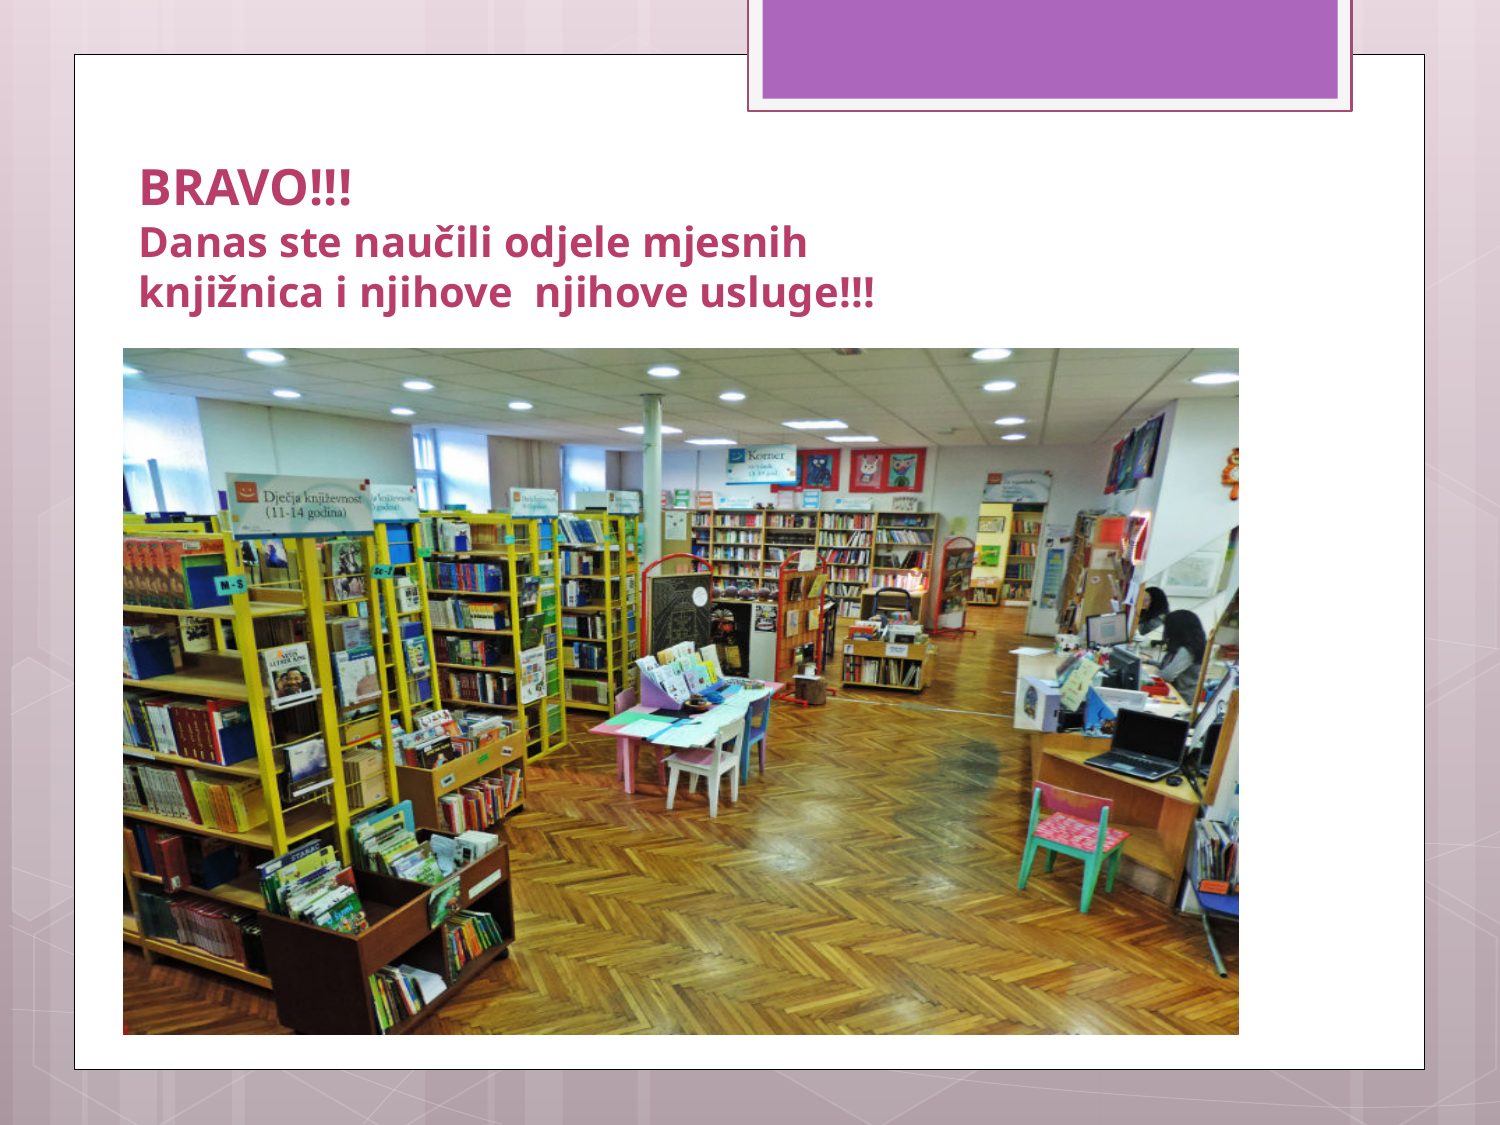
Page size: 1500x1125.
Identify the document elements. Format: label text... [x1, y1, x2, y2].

title BRAVO!!! Danas ste naučili odjele mjesnih knjižnica i njihove njihove usluge!!! [123, 66, 987, 323]
picture [123, 348, 1240, 1036]
